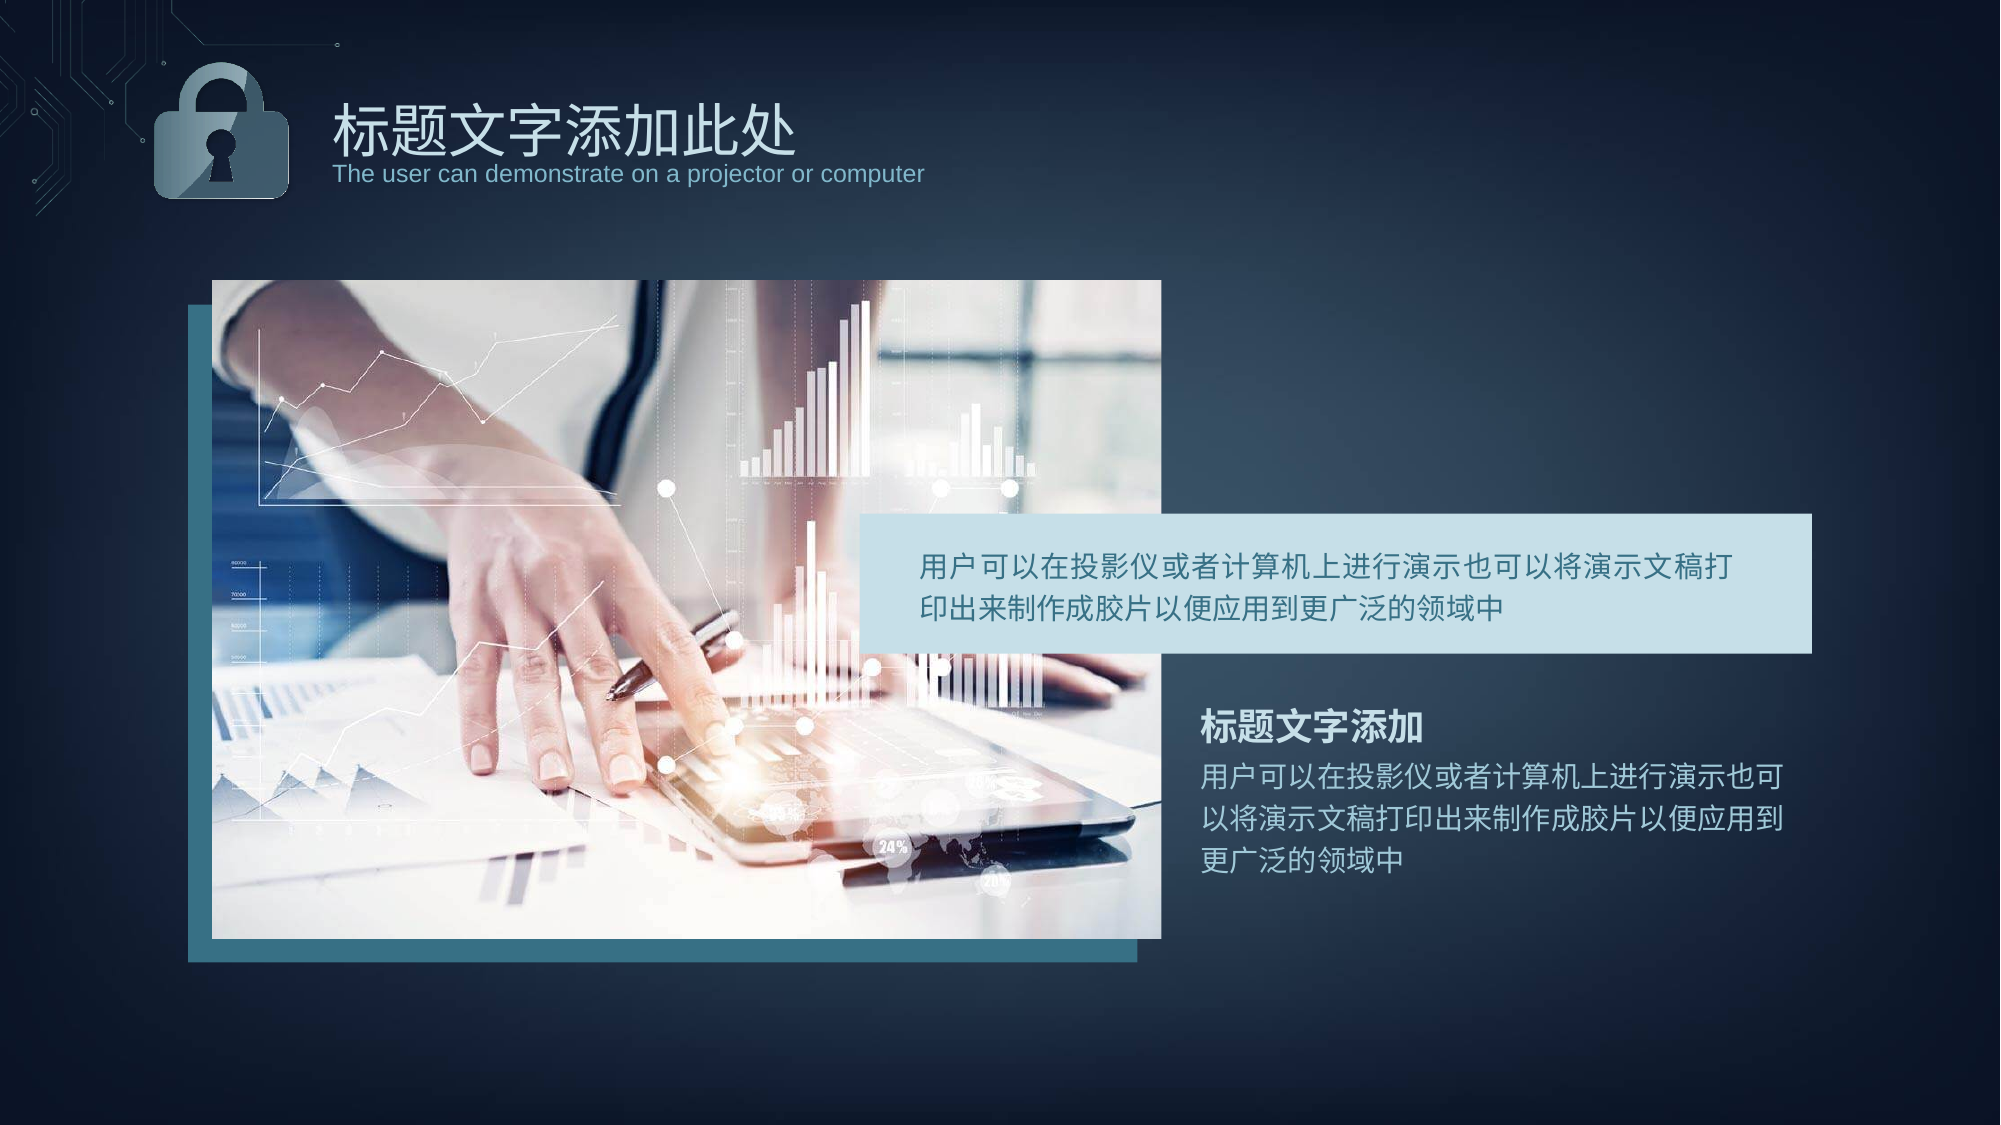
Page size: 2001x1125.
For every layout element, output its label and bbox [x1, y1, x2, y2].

text_box [187, 304, 1138, 963]
text_box [859, 513, 1812, 654]
text_box [1185, 686, 1800, 887]
text_box [317, 86, 1311, 196]
picture [0, 0, 2000, 1125]
text_box [0, 0, 344, 247]
